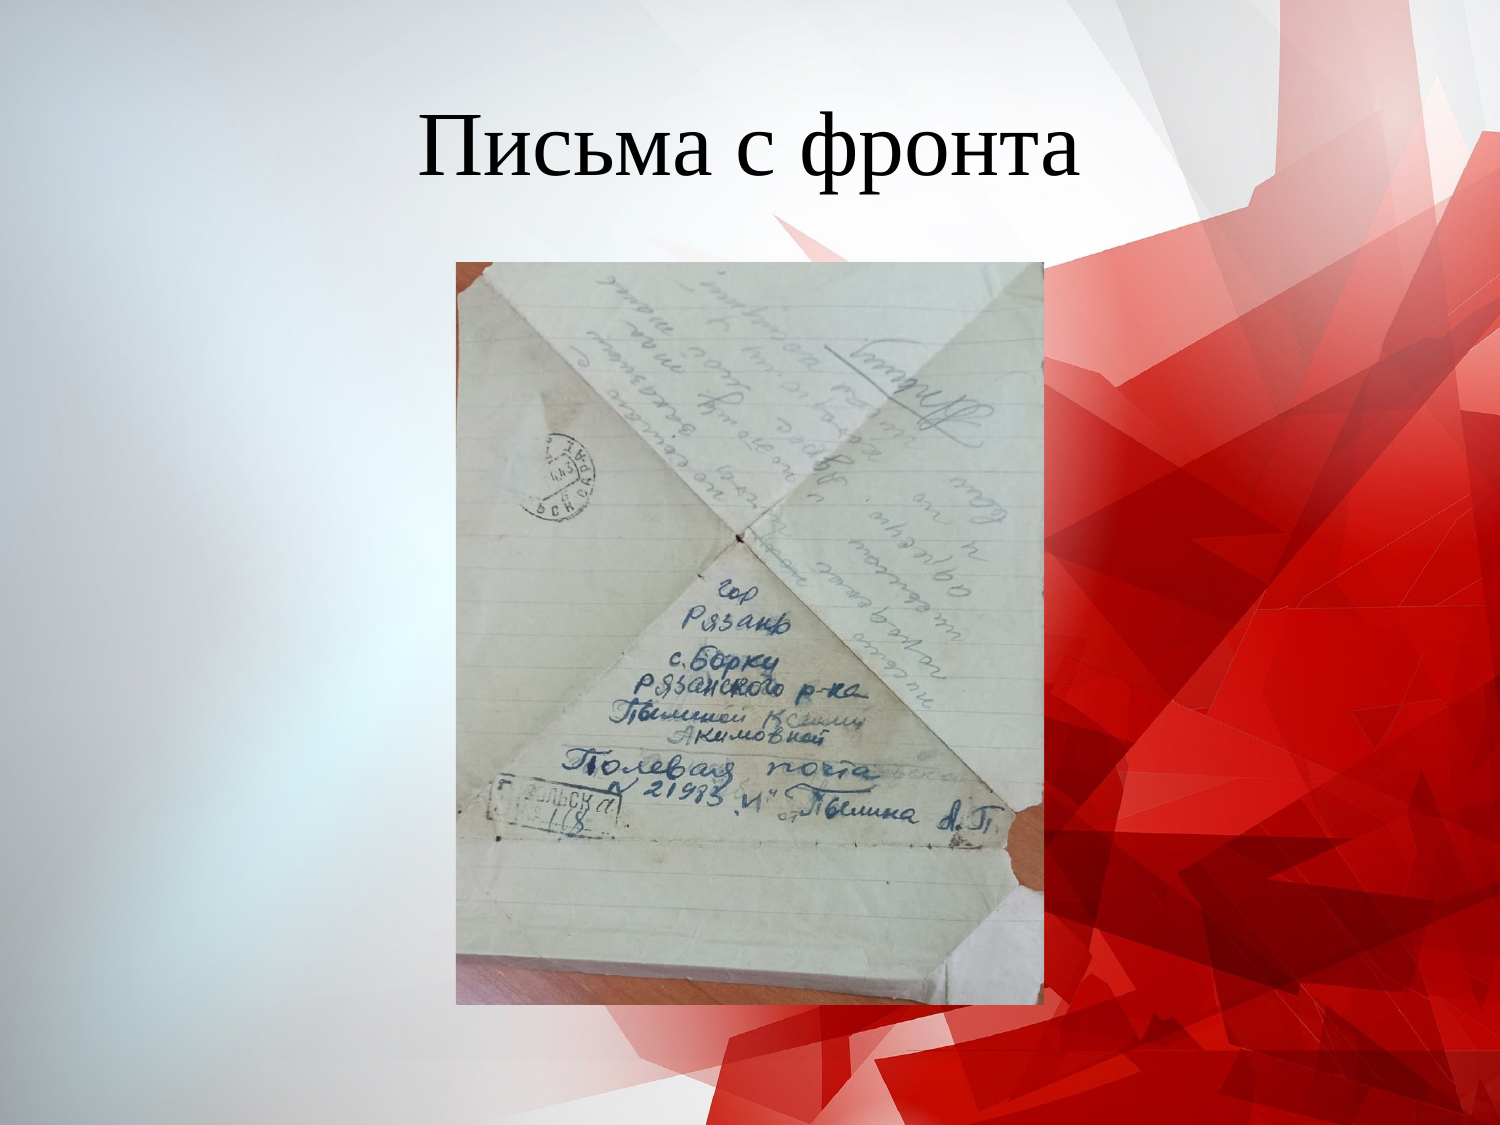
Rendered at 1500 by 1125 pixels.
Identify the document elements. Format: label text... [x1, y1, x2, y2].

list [455, 262, 1045, 1006]
title Письма с фронта [75, 45, 1425, 233]
picture [0, 0, 1500, 1125]
